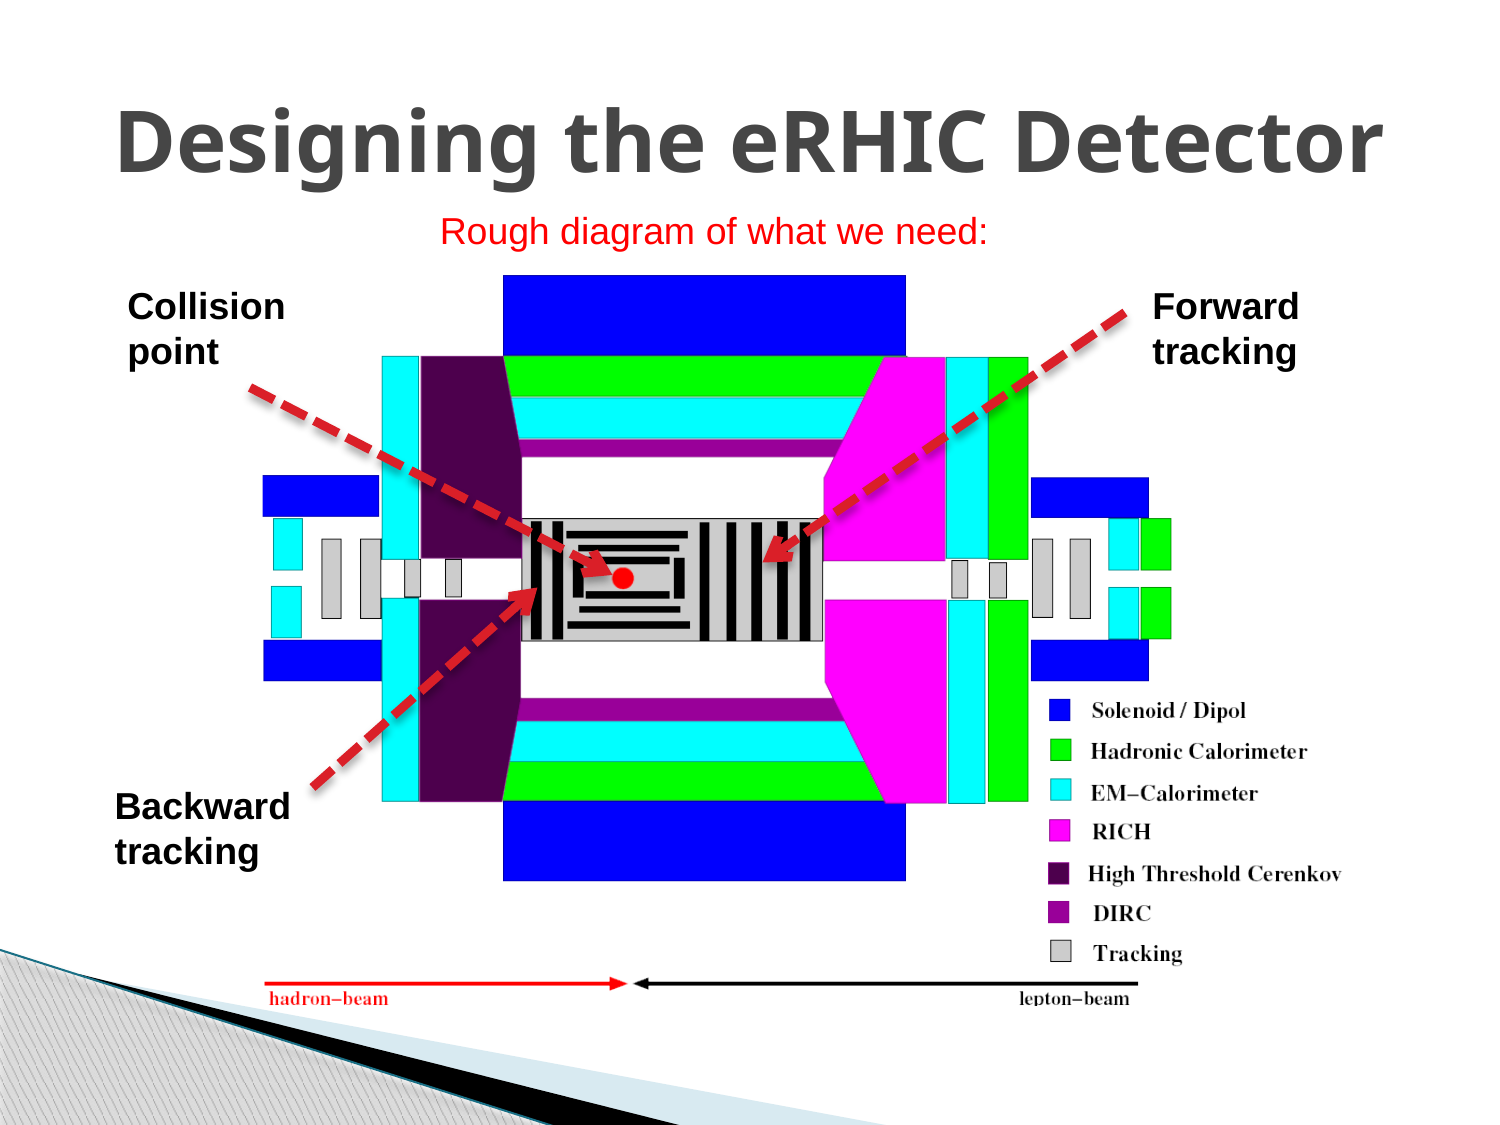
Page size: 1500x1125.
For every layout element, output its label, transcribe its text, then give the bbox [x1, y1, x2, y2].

text_box Collision point [112, 274, 262, 380]
text_box Rough diagram of what we need: [424, 199, 1088, 260]
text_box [762, 312, 1126, 563]
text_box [312, 587, 538, 788]
title Designing the eRHIC Detector [75, 45, 1425, 233]
text_box Backward tracking [99, 774, 256, 880]
picture [262, 274, 1363, 1006]
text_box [249, 387, 613, 576]
